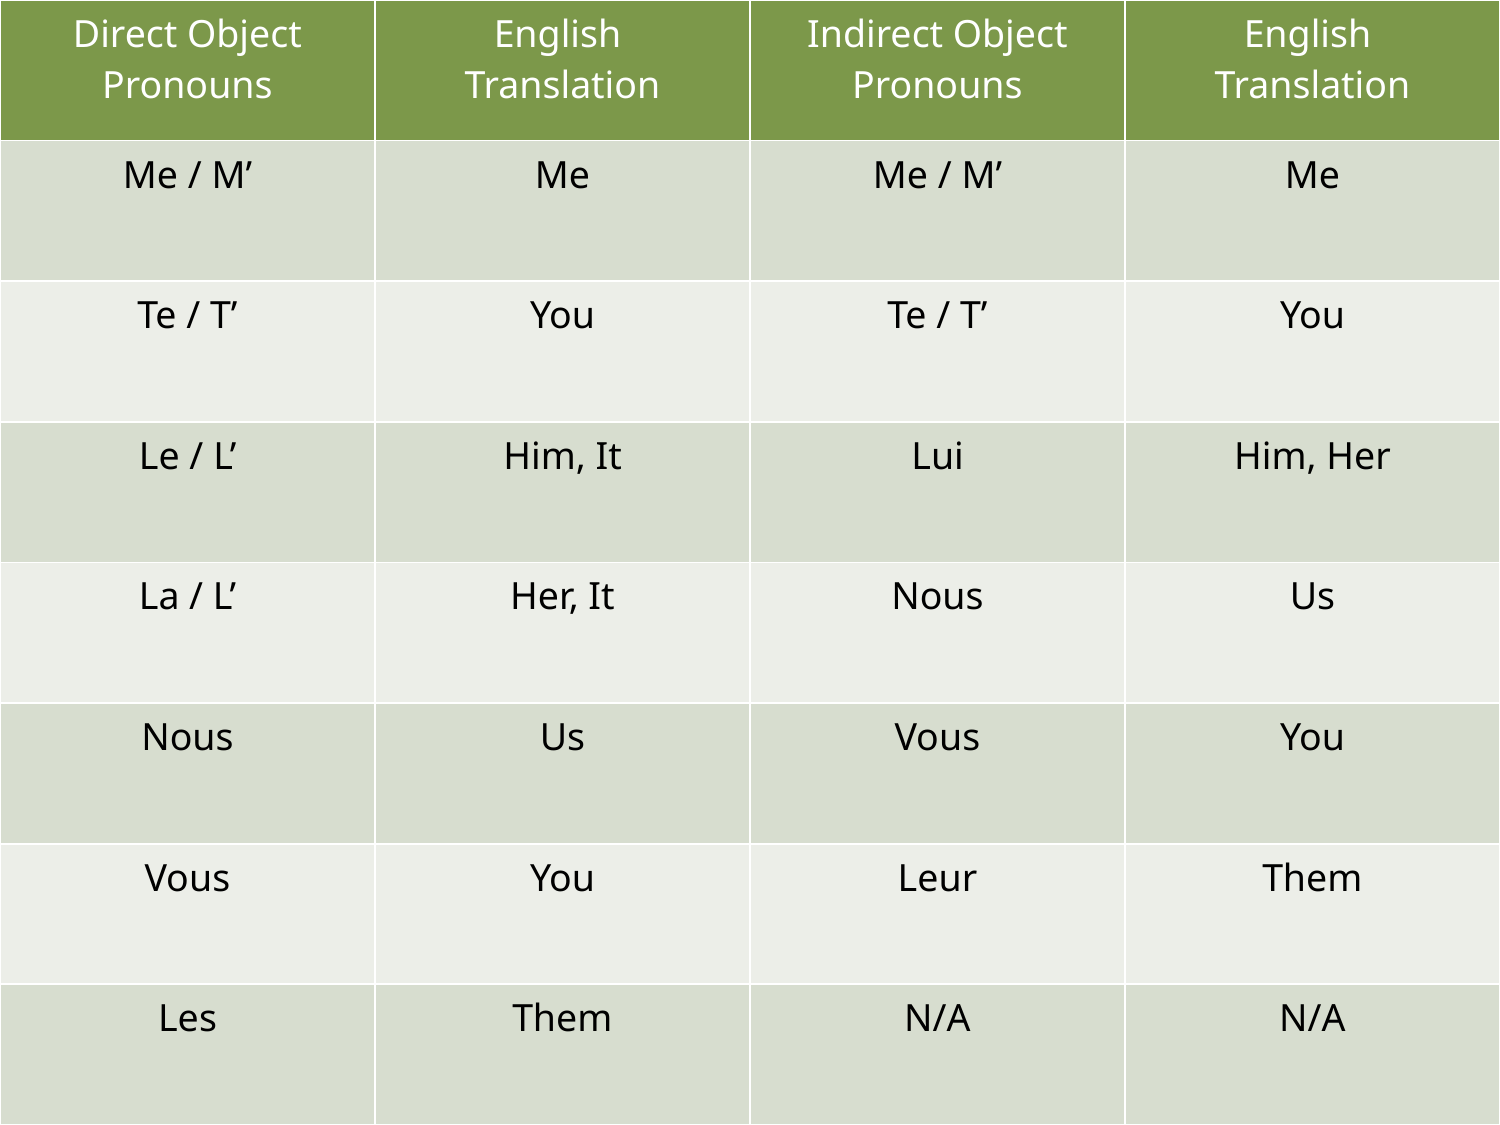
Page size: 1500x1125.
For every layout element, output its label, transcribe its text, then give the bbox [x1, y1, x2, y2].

table_header Indirect Object Pronouns [751, 1, 1124, 140]
table_cell La / L’ [1, 563, 374, 702]
table_cell Vous [751, 704, 1124, 843]
table_cell Lui [751, 423, 1124, 562]
table_cell Me [1126, 141, 1499, 280]
table_cell Te / T’ [751, 282, 1124, 421]
table_cell N/A [751, 985, 1124, 1124]
table_cell Us [1126, 563, 1499, 702]
table_cell Me / M’ [1, 141, 374, 280]
table_cell You [1126, 704, 1499, 843]
table_cell Me / M’ [751, 141, 1124, 280]
table_cell Nous [1, 704, 374, 843]
table_cell Te / T’ [1, 282, 374, 421]
table_cell N/A [1126, 985, 1499, 1124]
table_cell Les [1, 985, 374, 1124]
table_cell Leur [751, 845, 1124, 983]
table_cell Him, It [376, 423, 749, 562]
table_header English Translation [376, 1, 749, 140]
table_cell Vous [1, 845, 374, 983]
table_cell Them [376, 985, 749, 1124]
table_cell Me [376, 141, 749, 280]
table_cell Them [1126, 845, 1499, 983]
table_cell Her, It [376, 563, 749, 702]
table_header English Translation [1126, 1, 1499, 140]
table_header Direct Object Pronouns [1, 1, 374, 140]
table_cell Us [376, 704, 749, 843]
table_cell You [376, 845, 749, 983]
table_cell Nous [751, 563, 1124, 702]
table_cell You [376, 282, 749, 421]
table_cell Him, Her [1126, 423, 1499, 562]
table_cell You [1126, 282, 1499, 421]
table_cell Le / L’ [1, 423, 374, 562]
